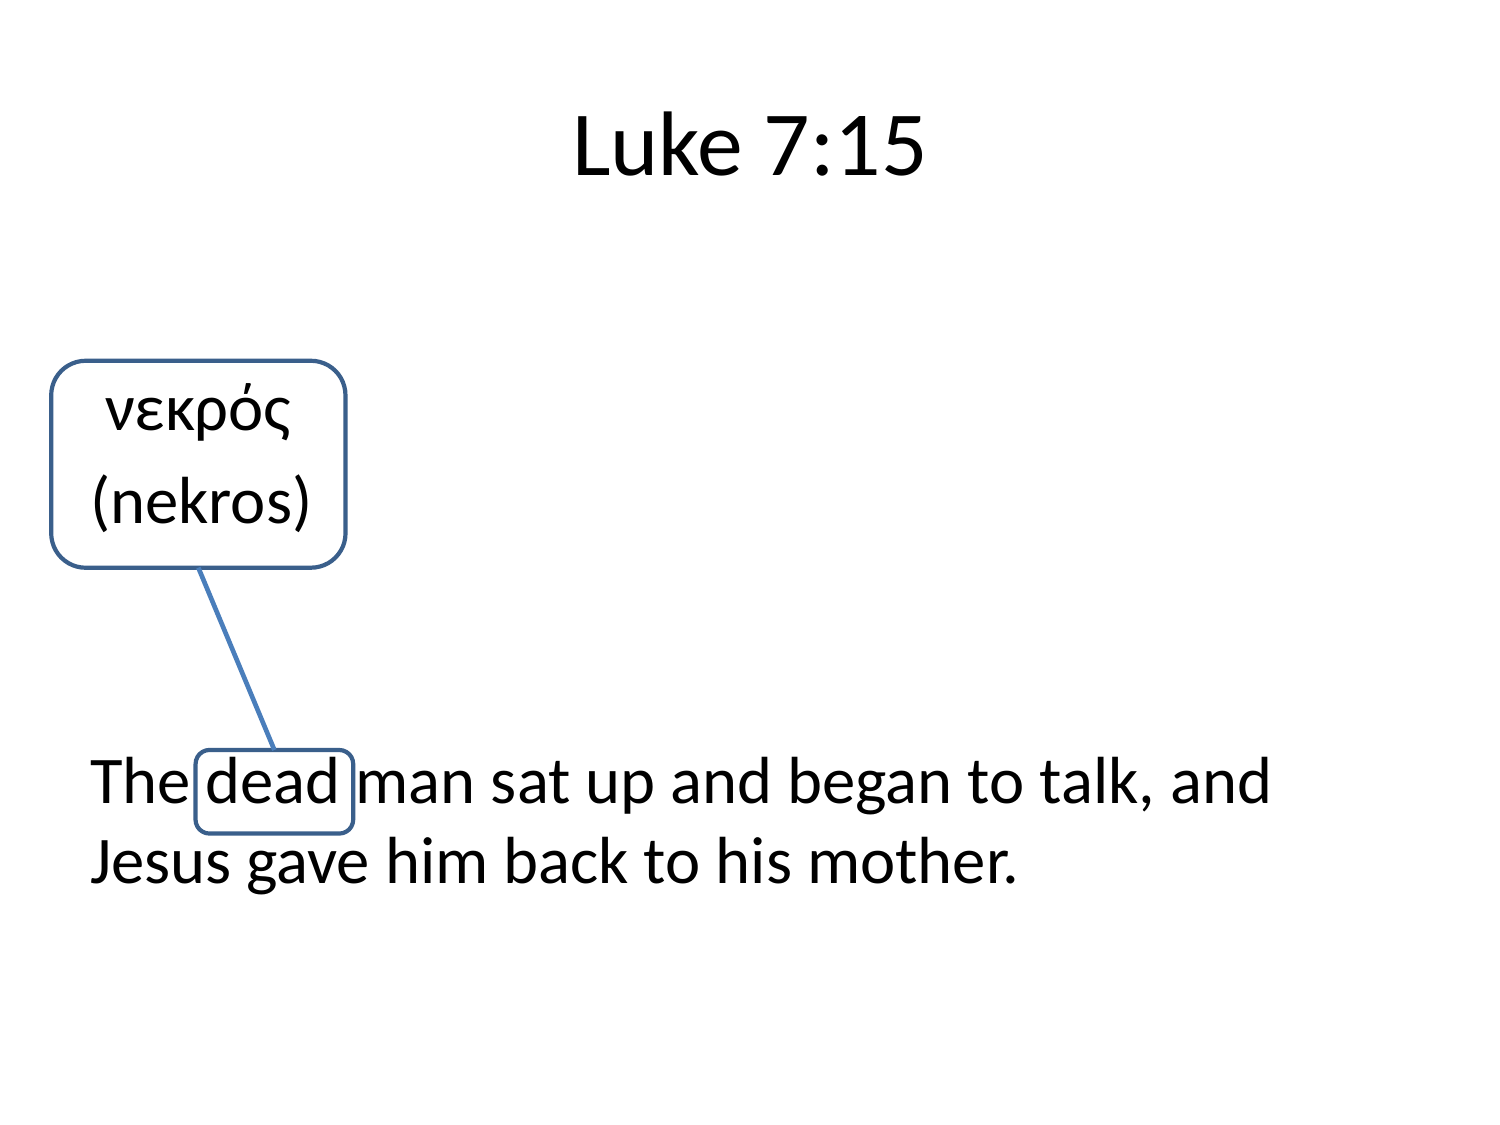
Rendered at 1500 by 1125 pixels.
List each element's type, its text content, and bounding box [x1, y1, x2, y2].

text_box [198, 567, 275, 751]
text_box [193, 747, 356, 836]
title Luke 7:15 [75, 45, 1425, 233]
text_box [49, 358, 348, 570]
list νεκρός (nekros) The dead man sat up and began to talk, and Jesus gave him back to his mother. [75, 262, 1425, 1005]
